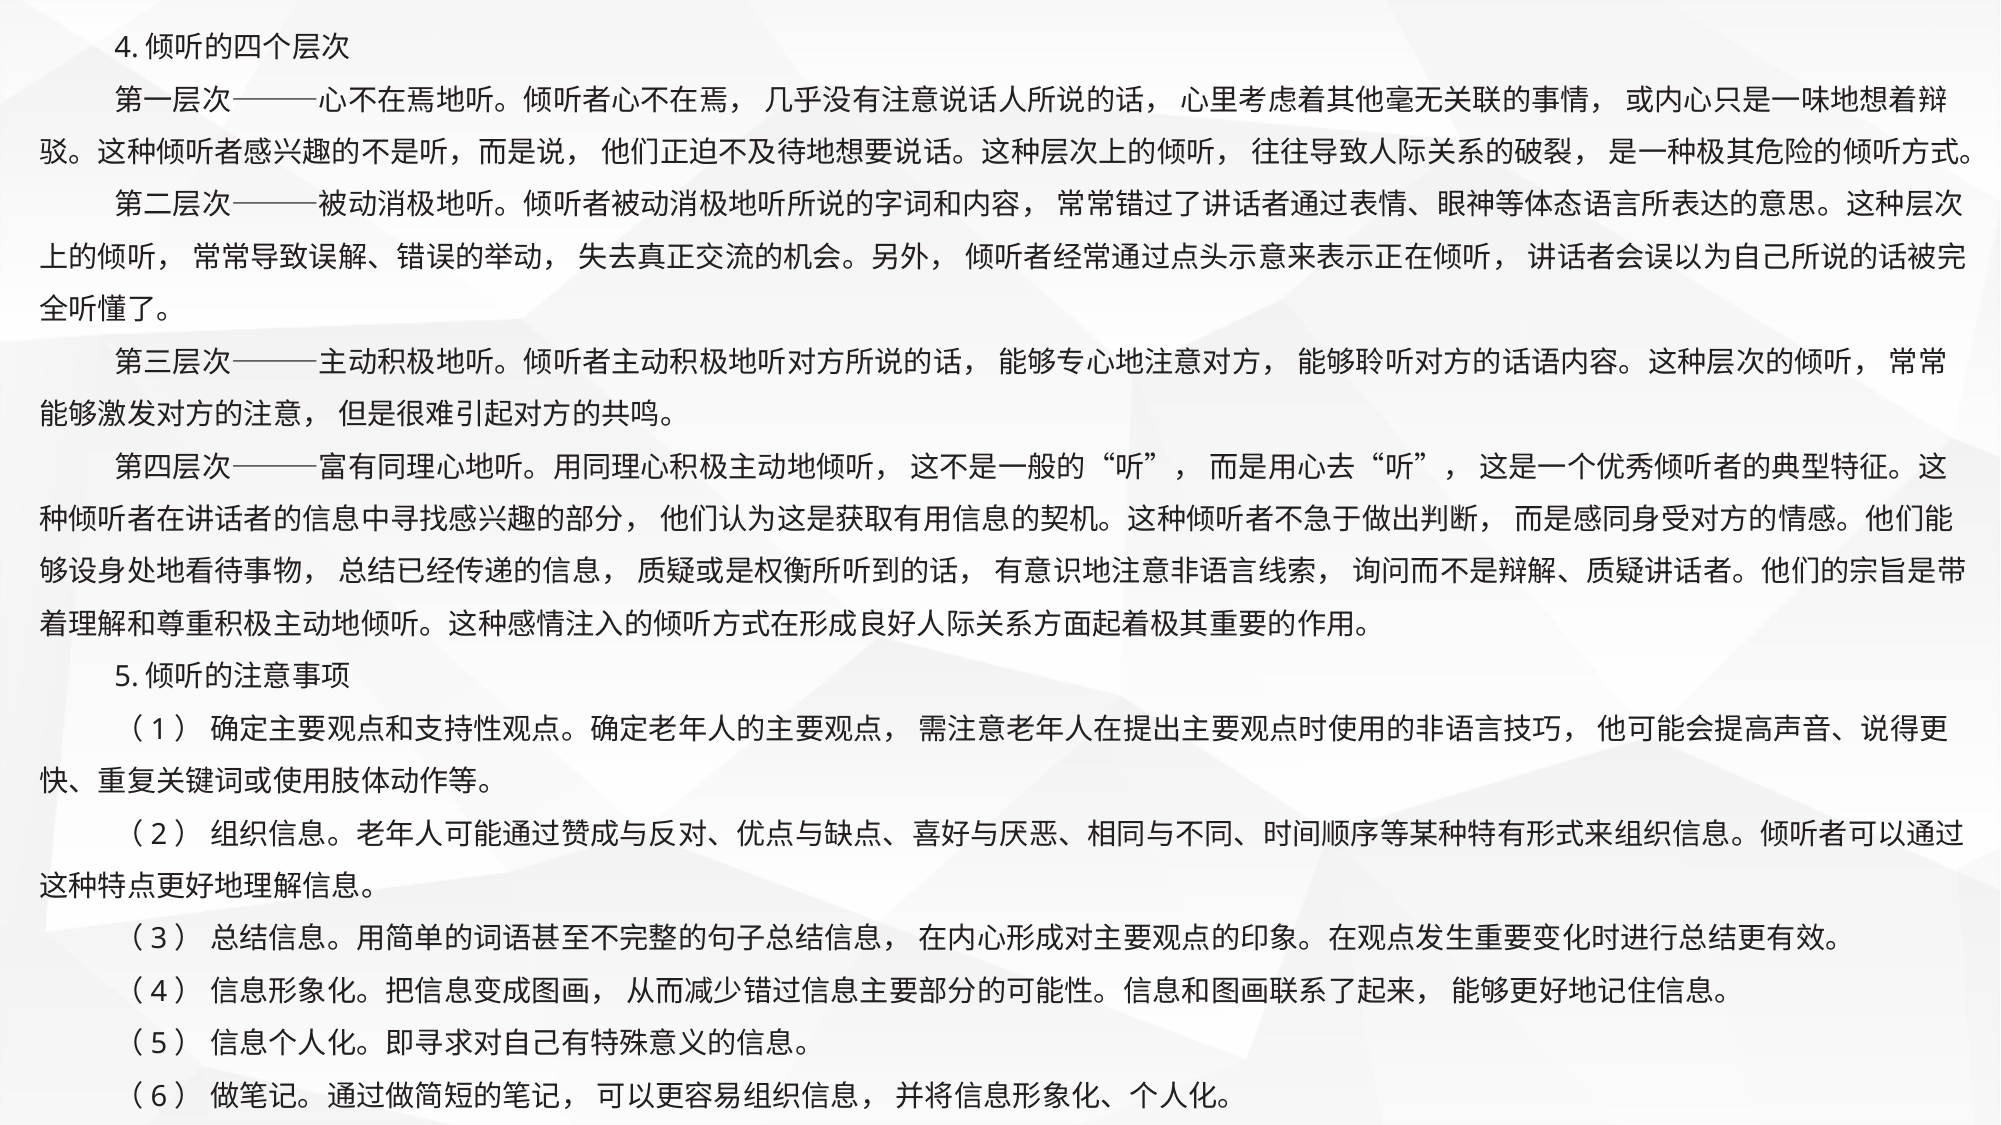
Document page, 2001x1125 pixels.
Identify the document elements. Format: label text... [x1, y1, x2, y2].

text_box 4.倾听的四个层次 第一层次———心不在焉地听。倾听者心不在焉， 几乎没有注意说话人所说的话， 心里考虑着其他毫无关联的事情， 或内心只是一味地想着辩驳。这种倾听者感兴趣的不是听，而是说， 他们正迫不及待地想要说话。这种层次上的倾听， 往往导致人际关系的破裂， 是一种极其危险的倾听方式。 第二层次———被动消极地听。倾听者被动消极地听所说的字词和内容， 常常错过了讲话者通过表情、眼神等体态语言所表达的意思。这种层次上的倾听， 常常导致误解、错误的举动， 失去真正交流的机会。另外， 倾听者经常通过点头示意来表示正在倾听， 讲话者会误以为自己所说的话被完全听懂了。 第三层次———主动积极地听。倾听者主动积极地听对方所说的话， 能够专心地注意对方， 能够聆听对方的话语内容。这种层次的倾听， 常常能够激发对方的注意， 但是很难引起对方的共鸣。 第四层次———富有同理心地听。用同理心积极主动地倾听， 这不是一般的“听”， 而是用心去“听”， 这是一个优秀倾听者的典型特征。这种倾听者在讲话者的信息中寻找感兴趣的部分， 他们认为这是获取有用信息的契机。这种倾听者不急于做出判断， 而是感同身受对方的情感。他们能够设身处地看待事物， 总结已经传递的信息， 质疑或是权衡所听到的话， 有意识地注意非语言线索， 询问而不是辩解、质疑讲话者。他们的宗旨是带着理解和尊重积极主动地倾听。这种感情注入的倾听方式在形成良好人际关系方面起着极其重要的作用。 5.倾听的注意事项 （1） 确定主要观点和支持性观点。确定老年人的主要观点， 需注意老年人在提出主要观点时使用的非语言技巧， 他可能会提高声音、说得更快、重复关键词或使用肢体动作等。 （2） 组织信息。老年人可能通过赞成与反对、优点与缺点、喜好与厌恶、相同与不同、时间顺序等某种特有形式来组织信息。倾听者可以通过这种特点更好地理解信息。 （3） 总结信息。用简单的词语甚至不完整的句子总结信息， 在内心形成对主要观点的印象。在观点发生重要变化时进行总结更有效。 （4） 信息形象化。把信息变成图画， 从而减少错过信息主要部分的可能性。信息和图画联系了起来， 能够更好地记住信息。 （5） 信息个人化。即寻求对自己有特殊意义的信息。 （6） 做笔记。通过做简短的笔记， 可以更容易组织信息， 并将信息形象化、个人化。 [24, 3, 1983, 1120]
picture [0, 0, 2000, 1125]
